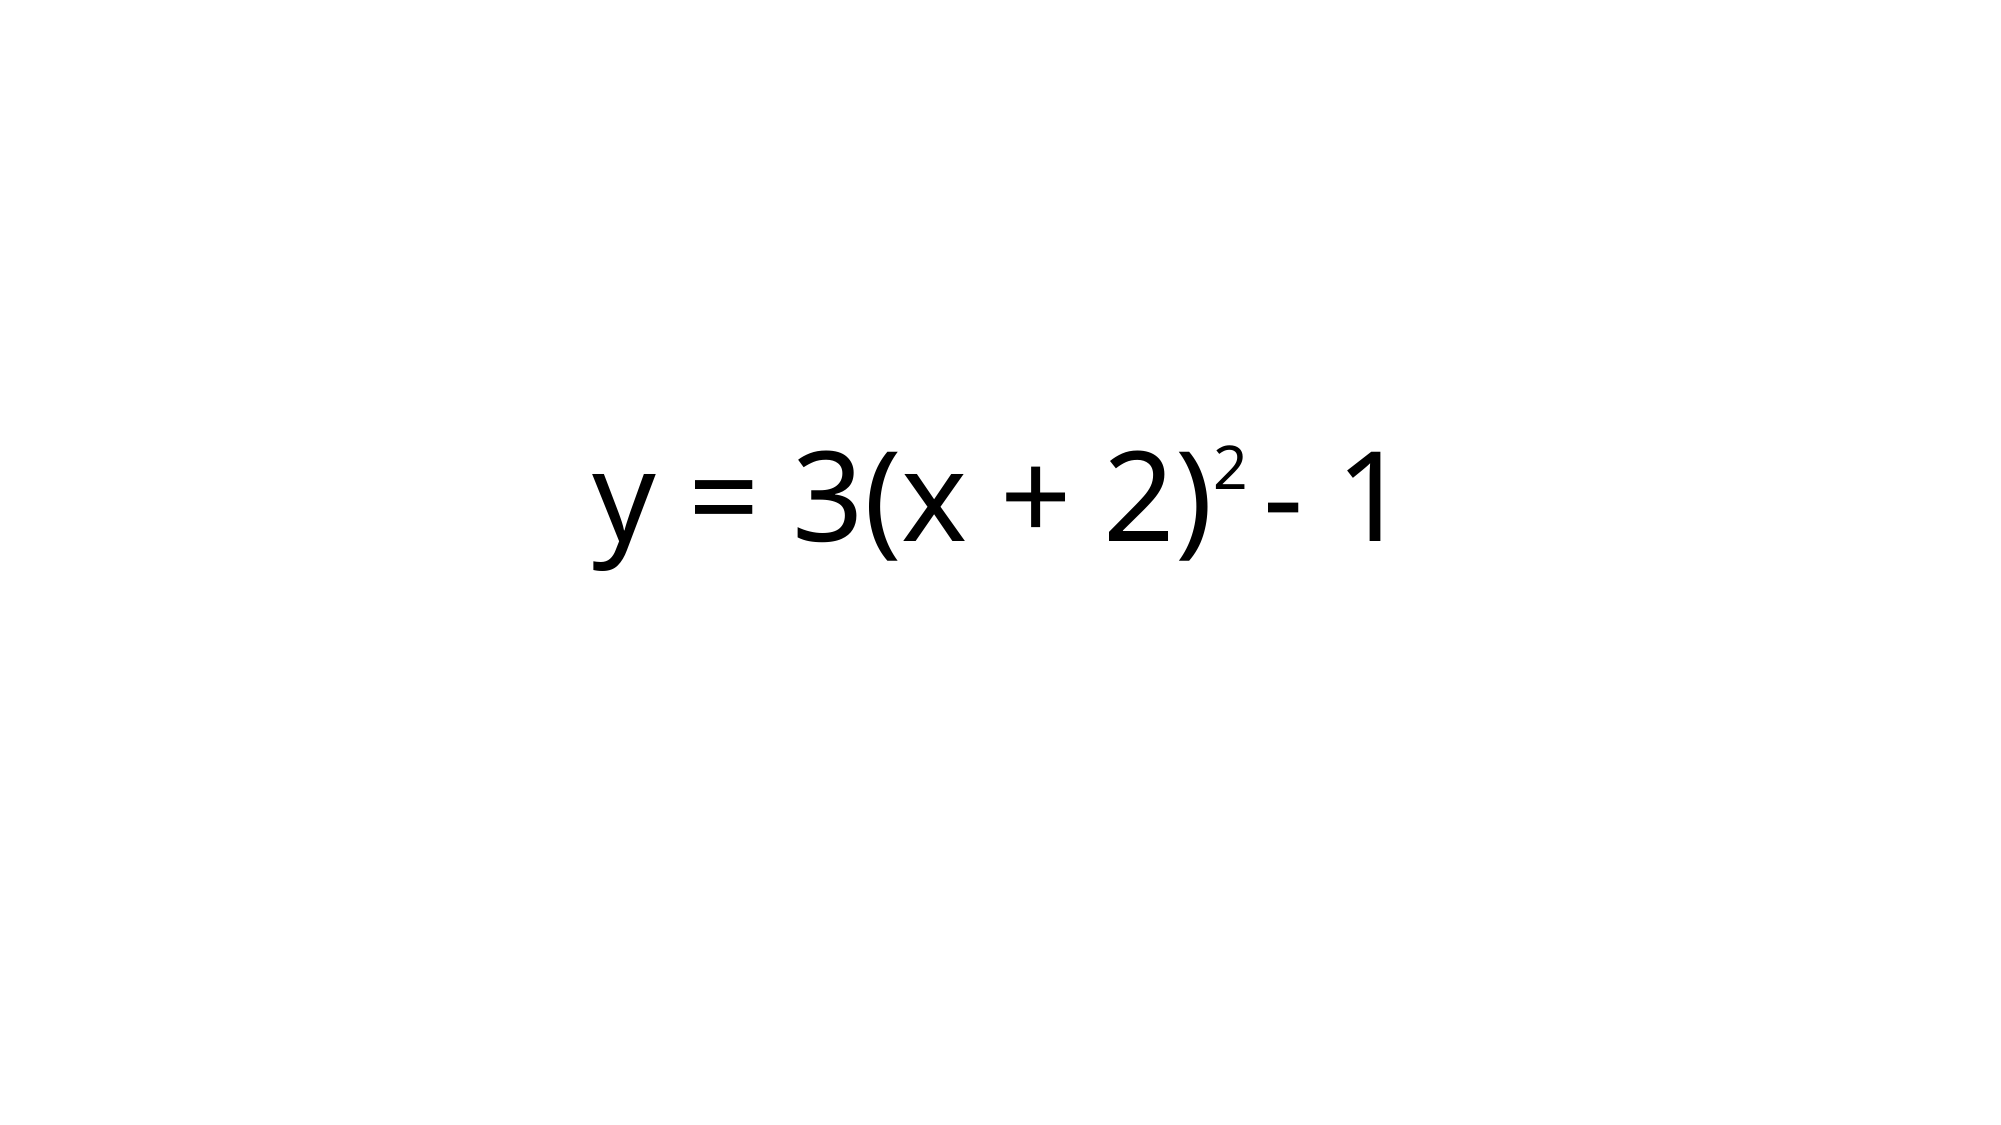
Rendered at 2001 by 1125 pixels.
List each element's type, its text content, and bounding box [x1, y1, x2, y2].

title y = 3(x + 2)2 - 1 [249, 184, 1750, 576]
